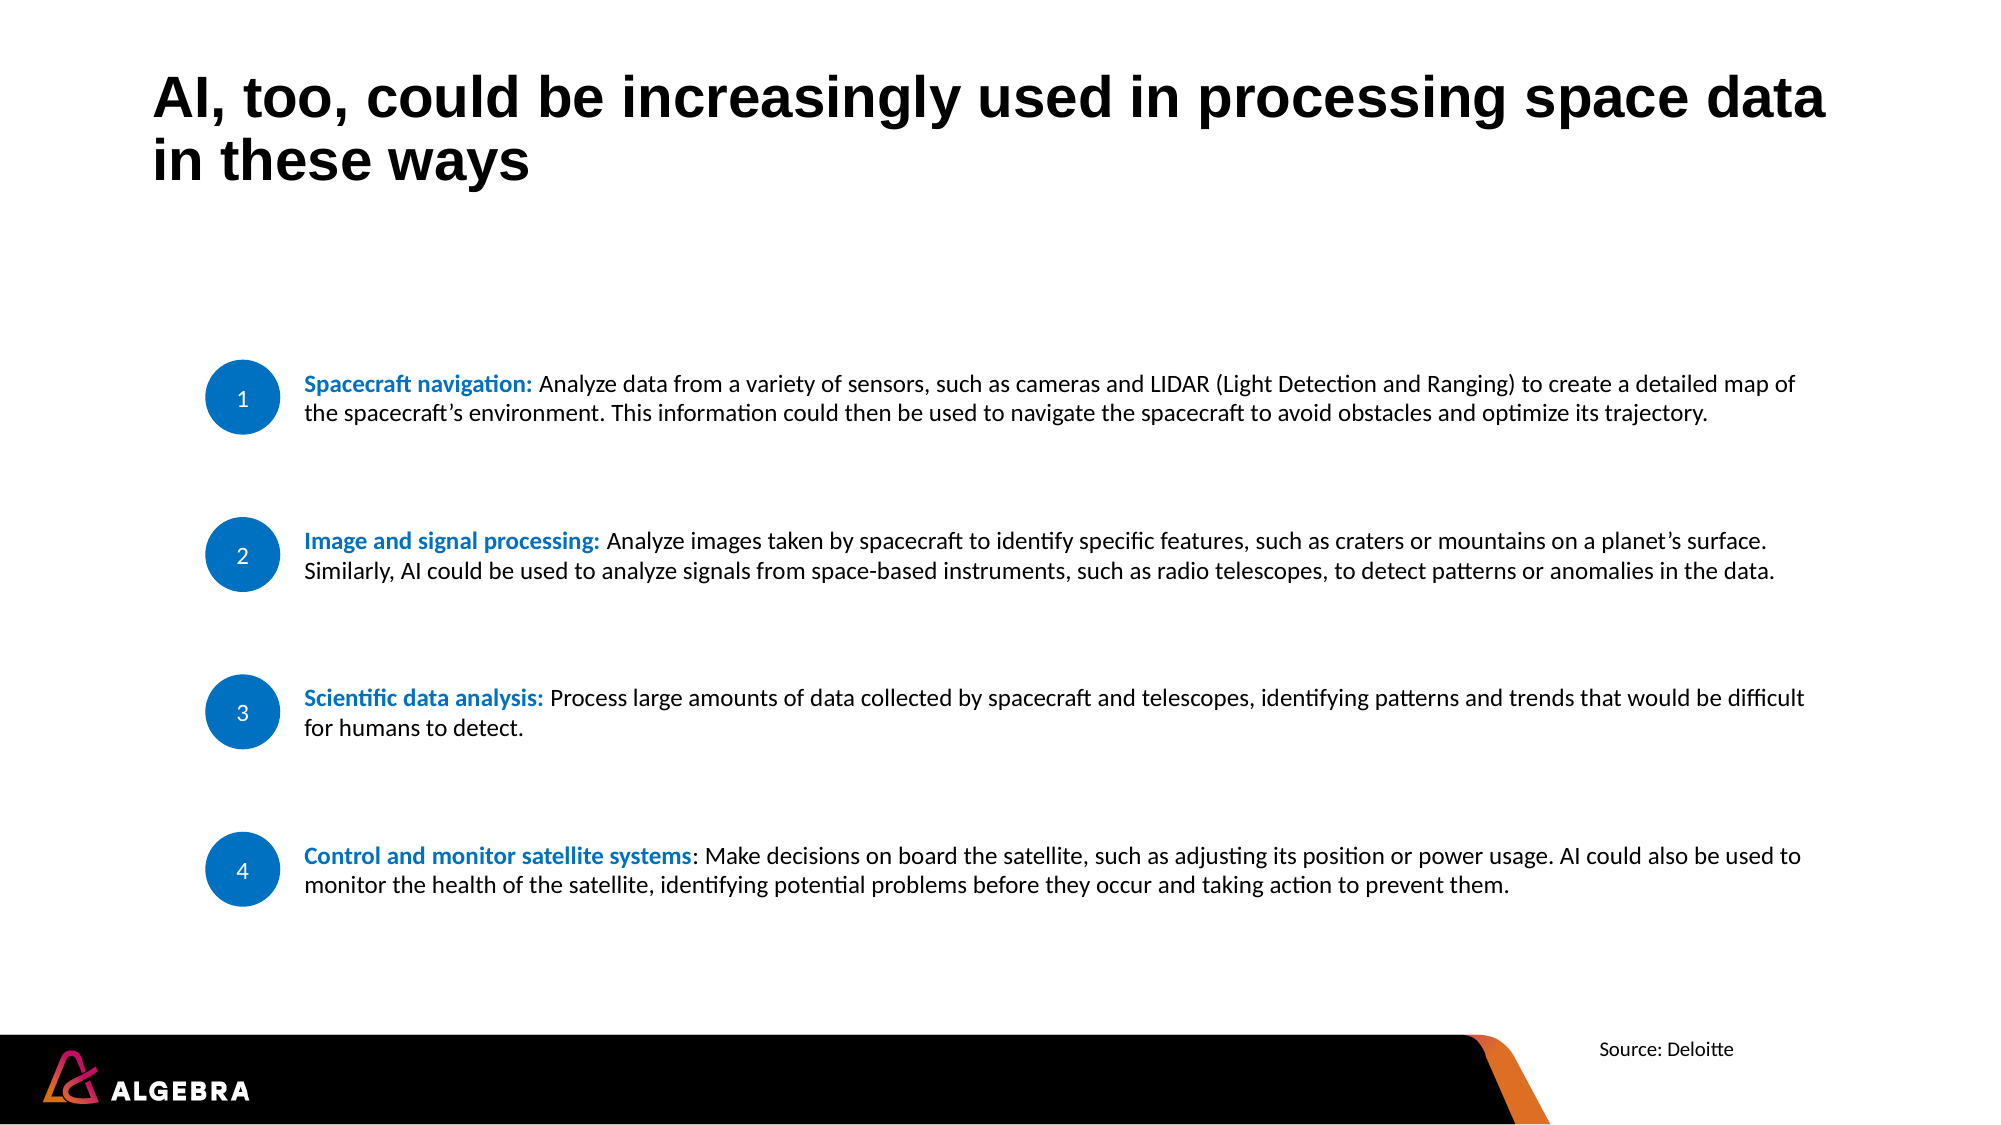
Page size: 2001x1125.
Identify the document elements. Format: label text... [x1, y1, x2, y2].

text_box Image and signal processing: Analyze images taken by spacecraft to identify specific features, such as craters or mountains on a planet’s surface. Similarly, AI could be used to analyze signals from space-based instruments, such as radio telescopes, to detect patterns or anomalies in the data. [289, 516, 1844, 593]
text_box 3 [204, 673, 282, 751]
text_box 4 [204, 830, 282, 908]
text_box Spacecraft navigation: Analyze data from a variety of sensors, such as cameras and LIDAR (Light Detection and Ranging) to create a detailed map of the spacecraft’s environment. This information could then be used to navigate the spacecraft to avoid obstacles and optimize its trajectory. [289, 359, 1844, 436]
text_box 2 [204, 515, 282, 594]
picture [0, 1034, 1733, 1125]
text_box Source: Deloitte [1584, 1027, 1901, 1075]
text_box Scientific data analysis: Process large amounts of data collected by spacecraft and telescopes, identifying patterns and trends that would be difficult for humans to detect. [289, 673, 1844, 750]
text_box 1 [204, 358, 282, 436]
text_box Control and monitor satellite systems: Make decisions on board the satellite, such as adjusting its position or power usage. AI could also be used to monitor the health of the satellite, identifying potential problems before they occur and taking action to prevent them. [289, 831, 1844, 908]
title AI, too, could be increasingly used in processing space data in these ways [137, 59, 1863, 278]
